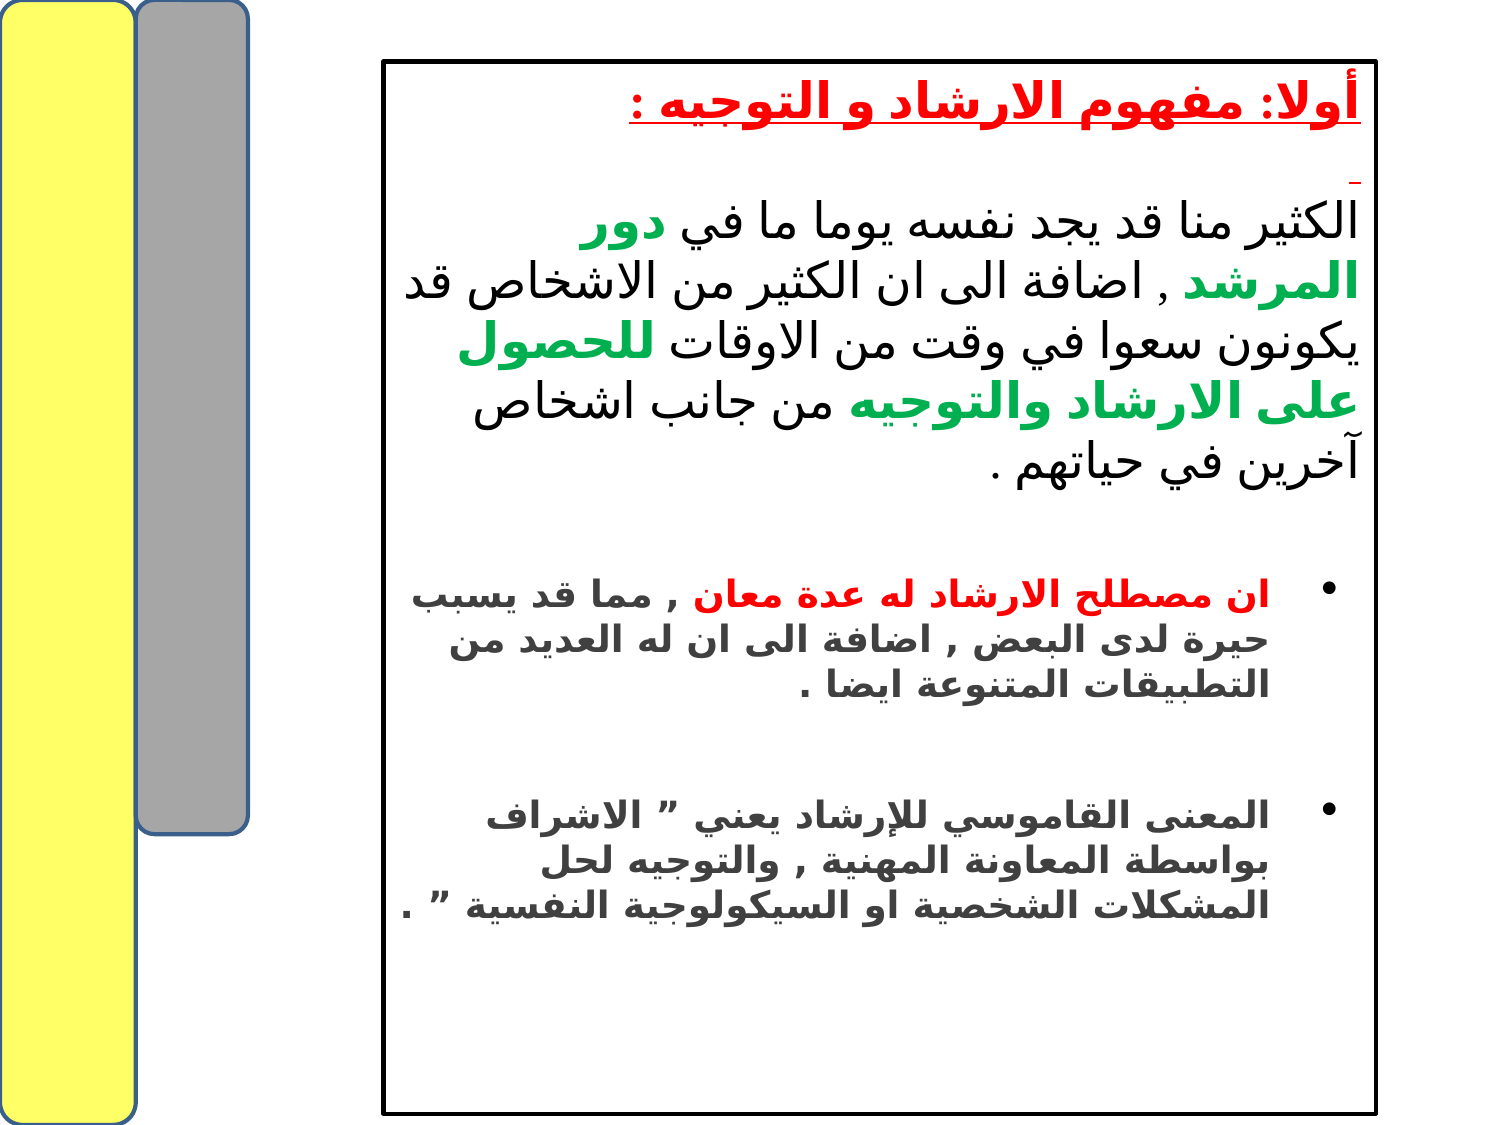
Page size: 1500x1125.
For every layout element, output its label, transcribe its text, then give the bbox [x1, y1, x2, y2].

text_box أولا: مفهوم الارشاد و التوجيه : الكثير منا قد يجد نفسه يوما ما في دور المرشد , اضافة الى ان الكثير من الاشخاص قد يكونون سعوا في وقت من الاوقات للحصول على الارشاد والتوجيه من جانب اشخاص آخرين في حياتهم . ان مصطلح الارشاد له عدة معان , مما قد يسبب حيرة لدى البعض , اضافة الى ان له العديد من التطبيقات المتنوعة ايضا . المعنى القاموسي للإرشاد يعني ” الاشراف بواسطة المعاونة المهنية , والتوجيه لحل المشكلات الشخصية او السيكولوجية النفسية ” . [381, 59, 1378, 1116]
text_box [133, 0, 251, 837]
text_box [0, 0, 138, 1125]
